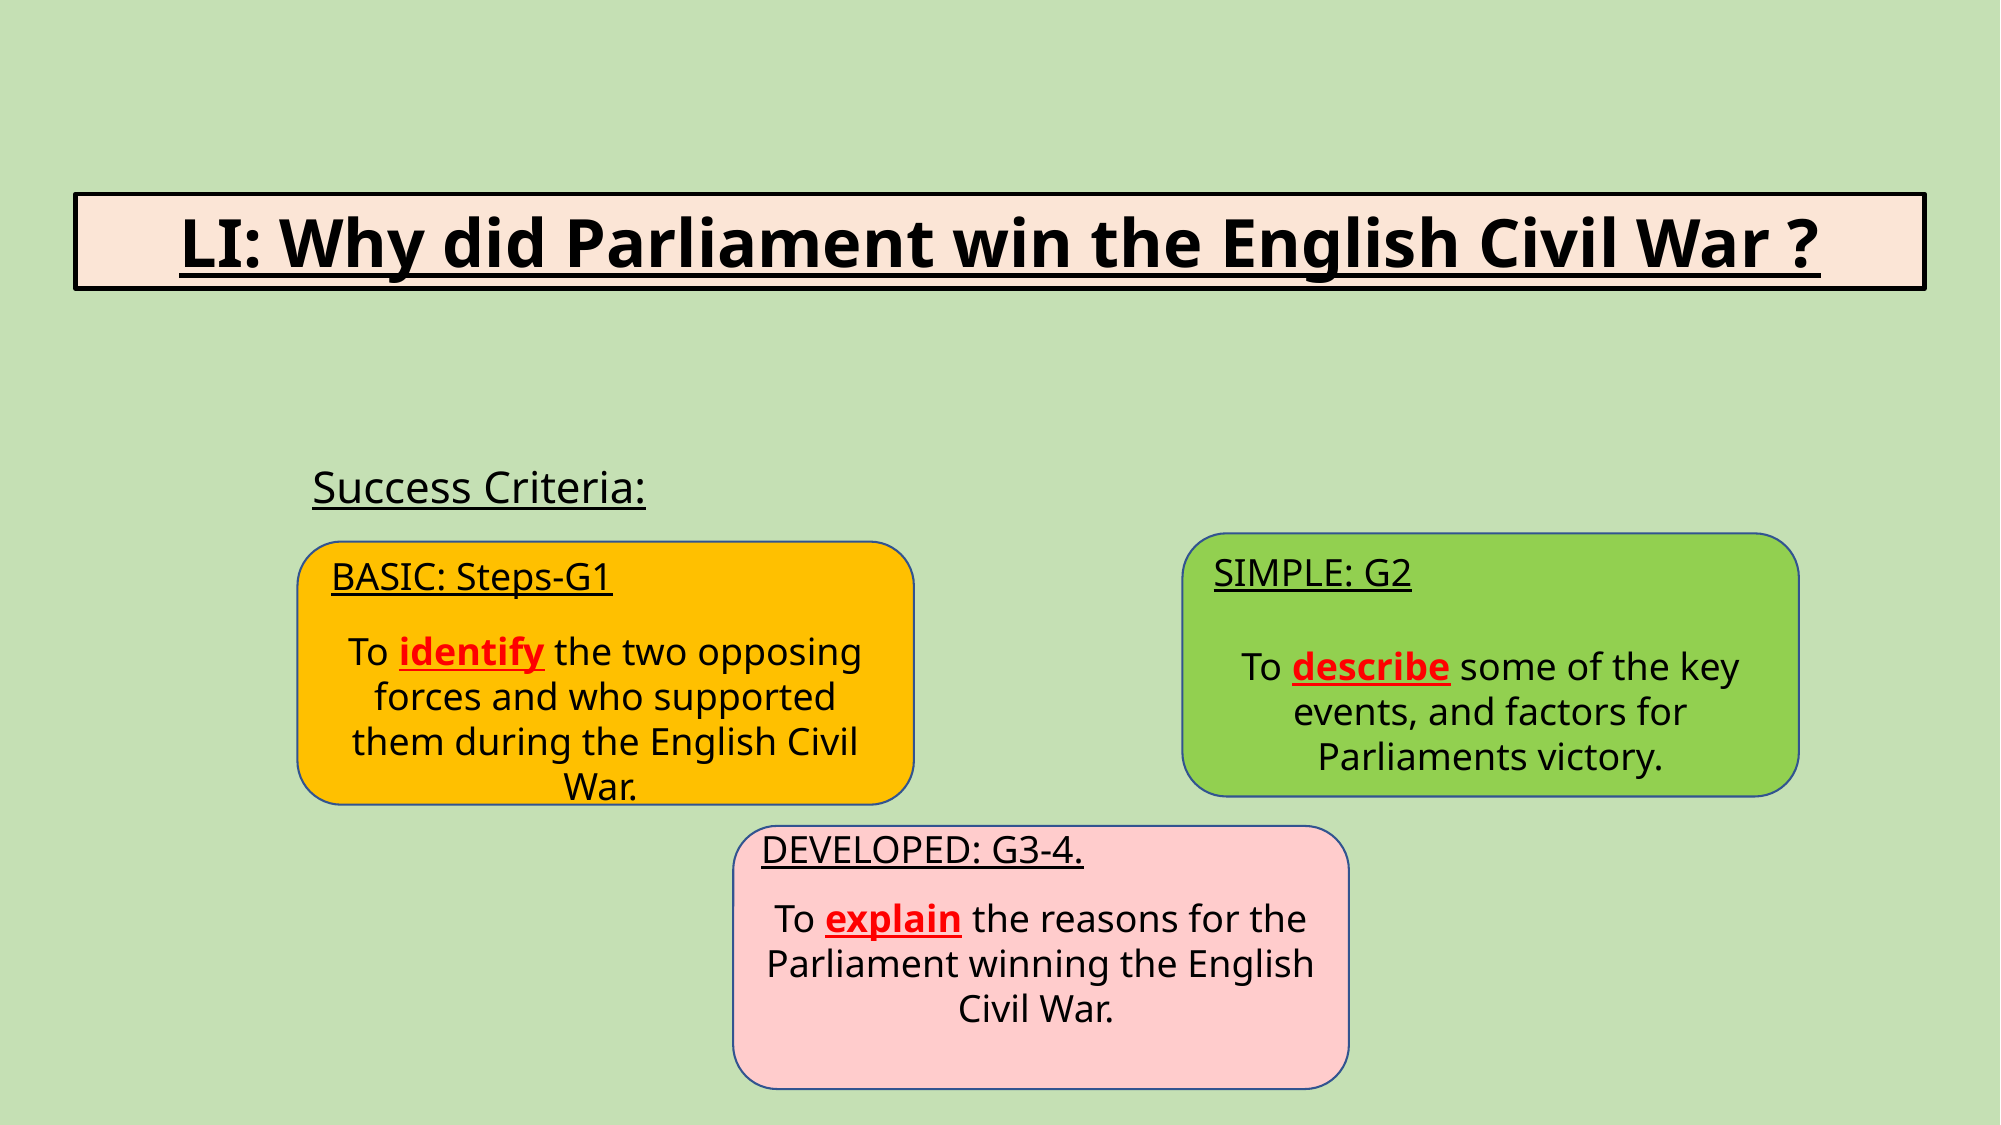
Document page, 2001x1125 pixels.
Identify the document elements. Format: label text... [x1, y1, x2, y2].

text_box To identify the two opposing forces and who supported them during the English Civil War. [296, 540, 915, 806]
text_box To explain the reasons for the Parliament winning the English Civil War. [732, 824, 1350, 1091]
text_box SIMPLE: G2 [1198, 541, 1577, 602]
text_box To describe some of the key events, and factors for Parliaments victory. [1181, 532, 1800, 798]
text_box BASIC: Steps-G1 [316, 545, 694, 605]
text_box Success Criteria: [297, 452, 747, 520]
text_box DEVELOPED: G3-4. [746, 818, 1199, 878]
text_box LI: Why did Parliament win the English Civil War ? [75, 193, 1925, 289]
